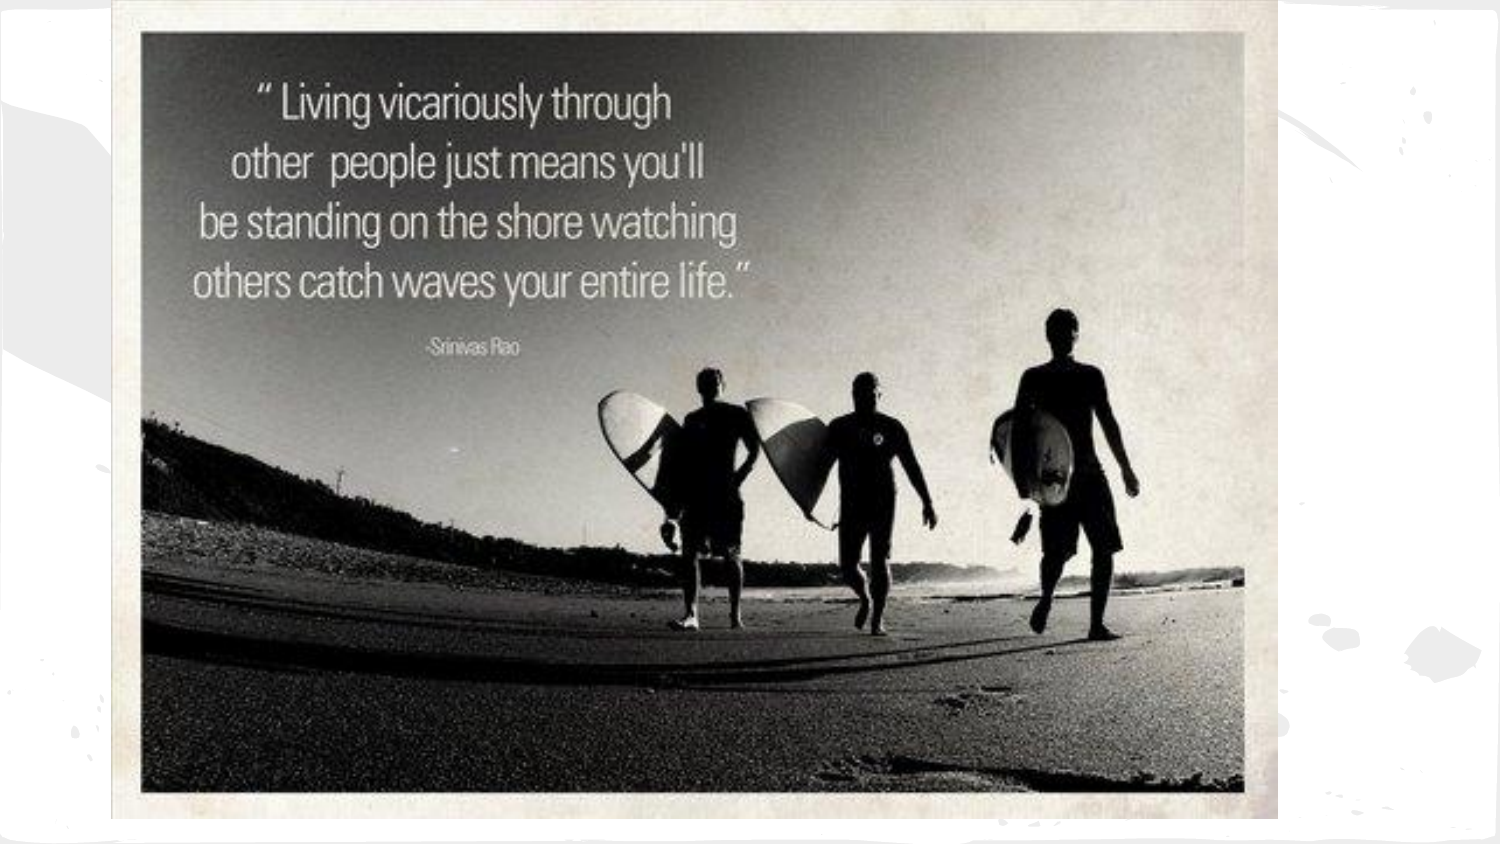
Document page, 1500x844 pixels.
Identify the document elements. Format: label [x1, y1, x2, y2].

picture [111, 0, 1278, 819]
